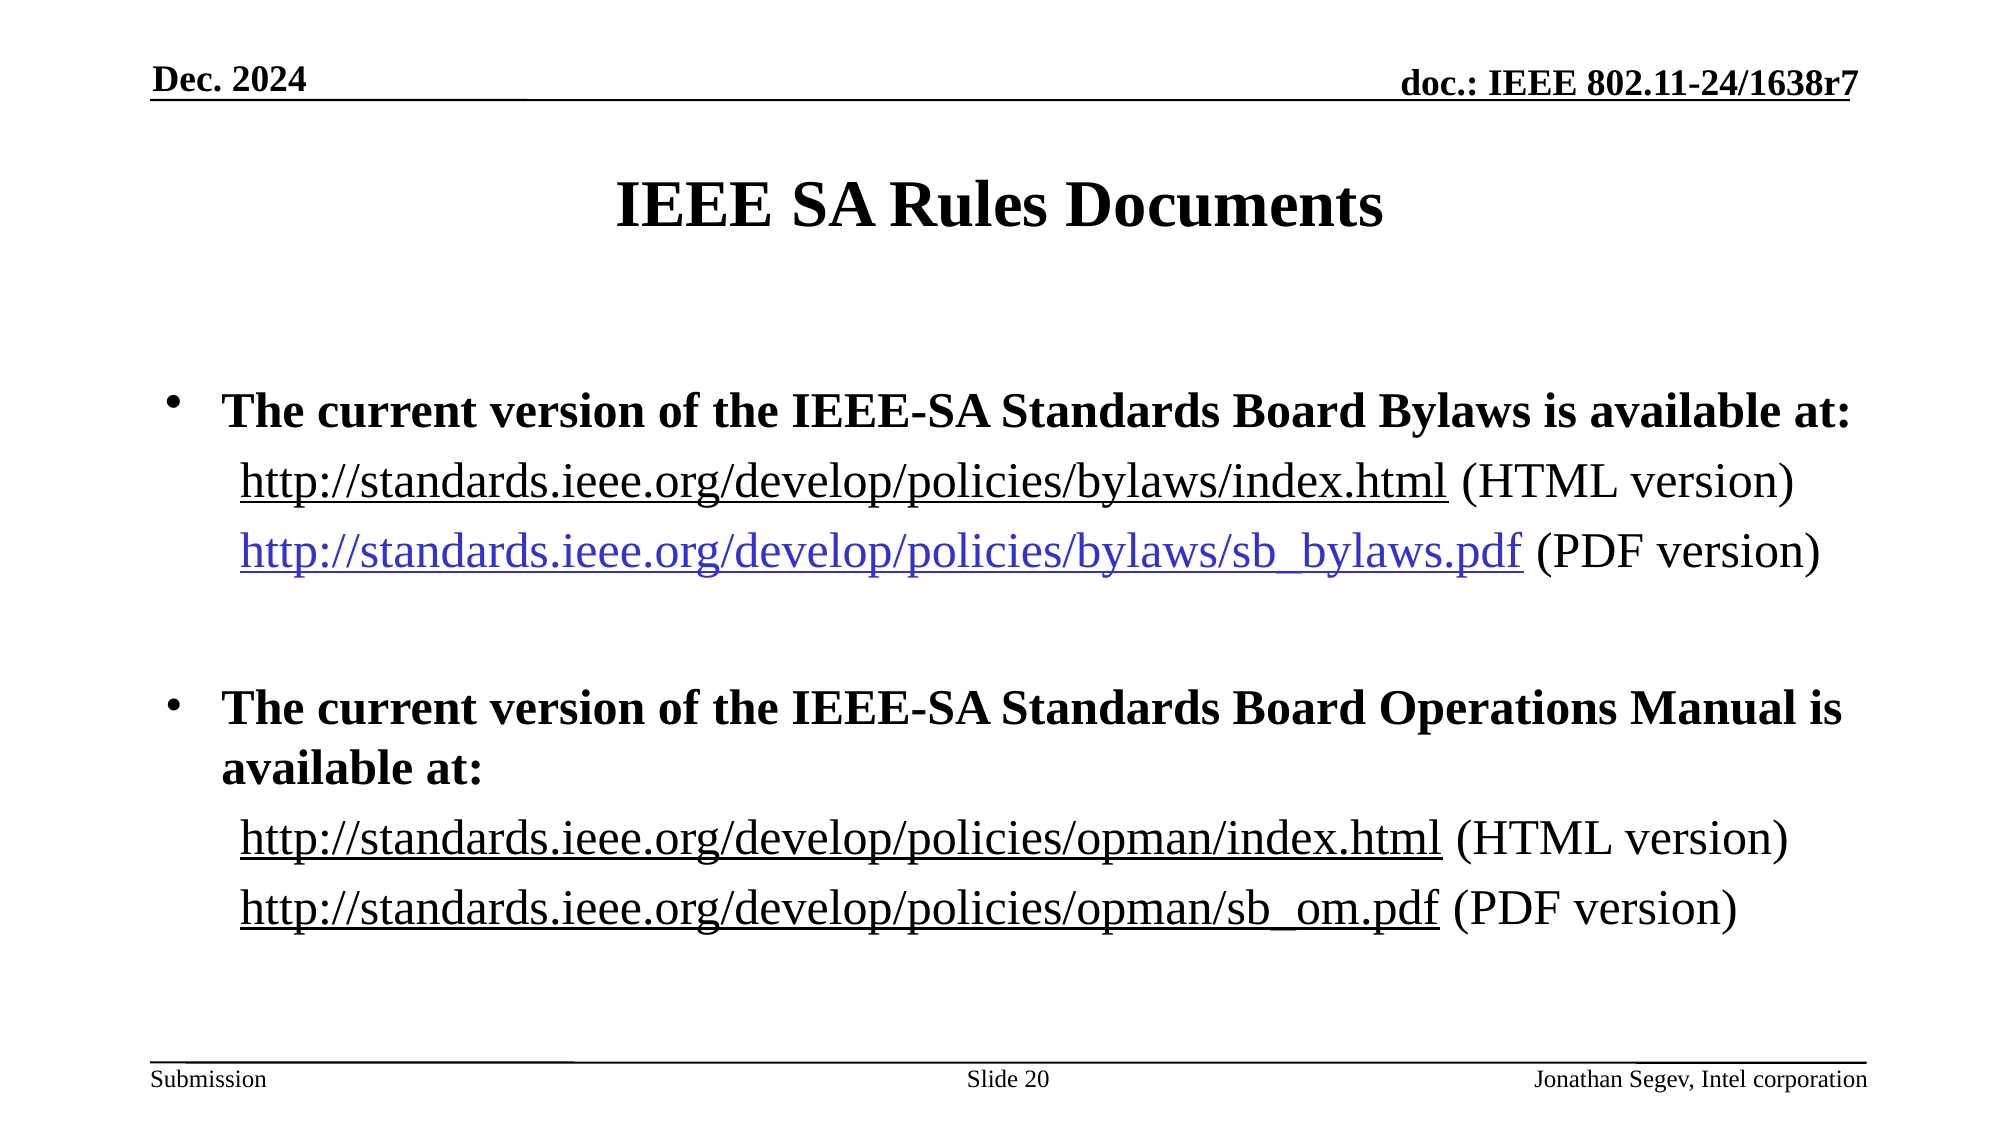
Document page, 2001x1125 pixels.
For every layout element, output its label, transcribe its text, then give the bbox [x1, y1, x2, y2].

footer Jonathan Segev, Intel corporation [1171, 1061, 1869, 1093]
slide_number Slide 20 [950, 1061, 1067, 1123]
title IEEE SA Rules Documents [149, 112, 1850, 288]
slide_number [152, 54, 563, 100]
list The current version of the IEEE-SA Standards Board Bylaws is available at: http://standards.ieee.org/develop/policies/bylaws/index.html (HTML version) http://standards.ieee.org/develop/policies/bylaws/sb_bylaws.pdf (PDF version) The current version of the IEEE-SA Standards Board Operations Manual is available at: http://standards.ieee.org/develop/policies/opman/index.html (HTML version) http://standards.ieee.org/develop/policies/opman/sb_om.pdf (PDF version) [149, 299, 1922, 1000]
